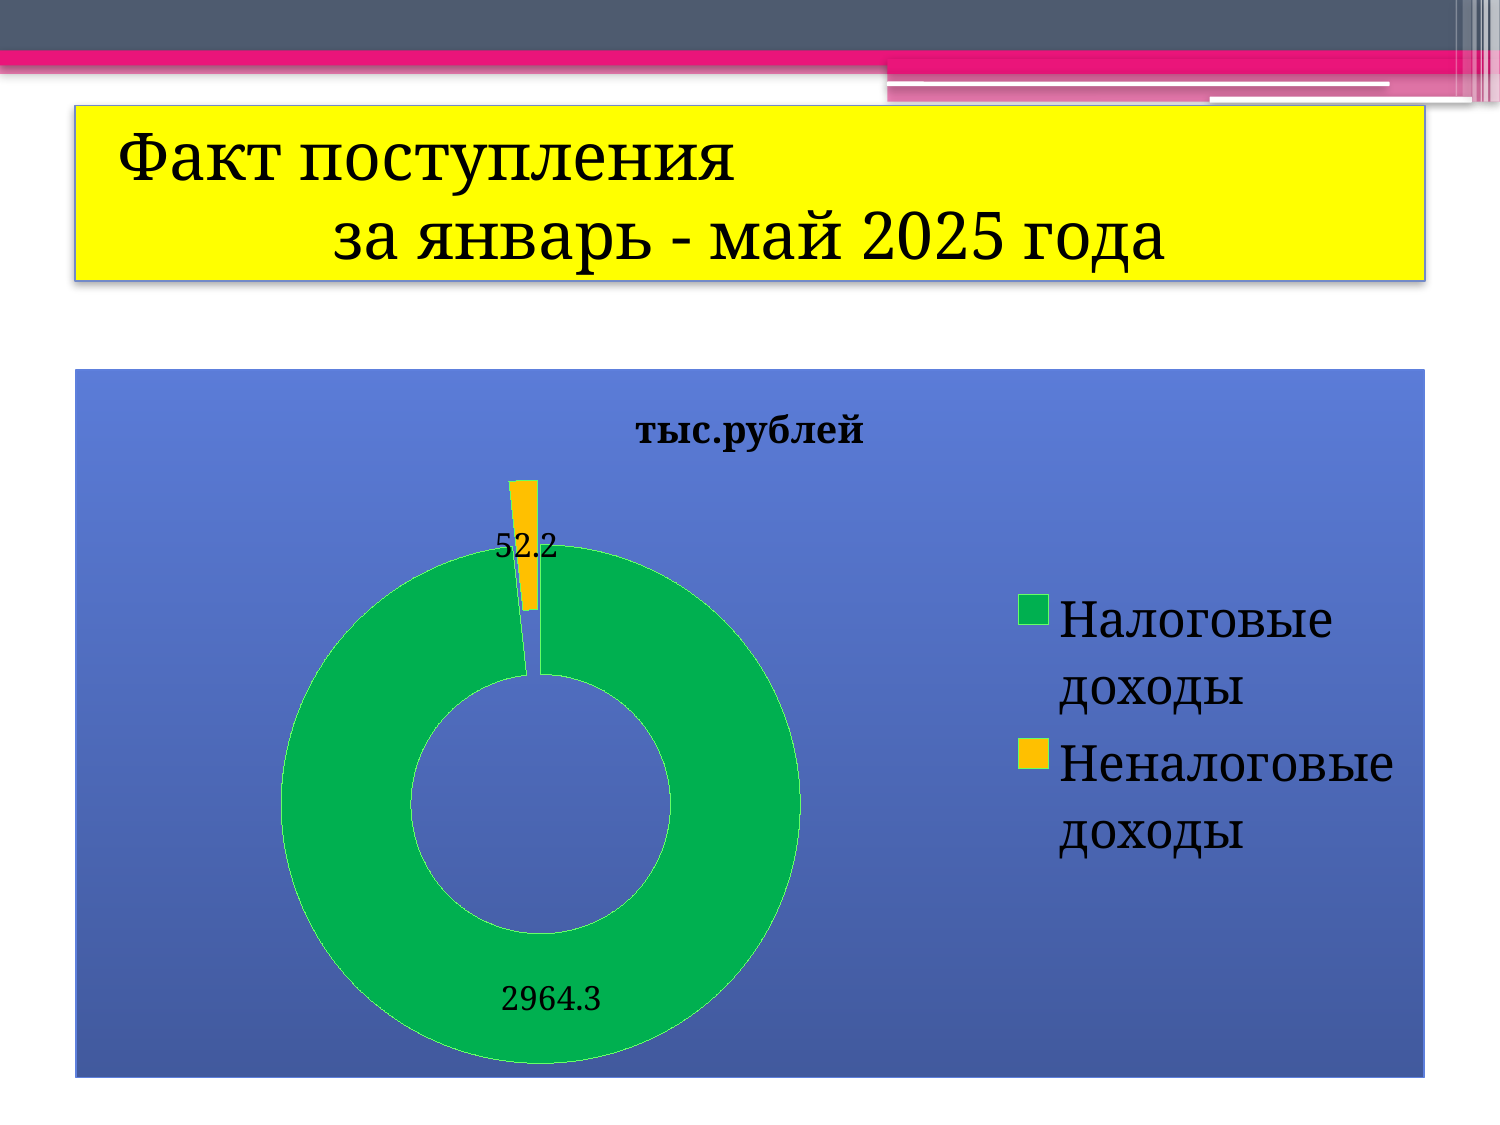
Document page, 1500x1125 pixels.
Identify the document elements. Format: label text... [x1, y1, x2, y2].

title Факт поступления за январь - май 2025 года [74, 105, 1426, 282]
chart [74, 368, 1426, 1079]
